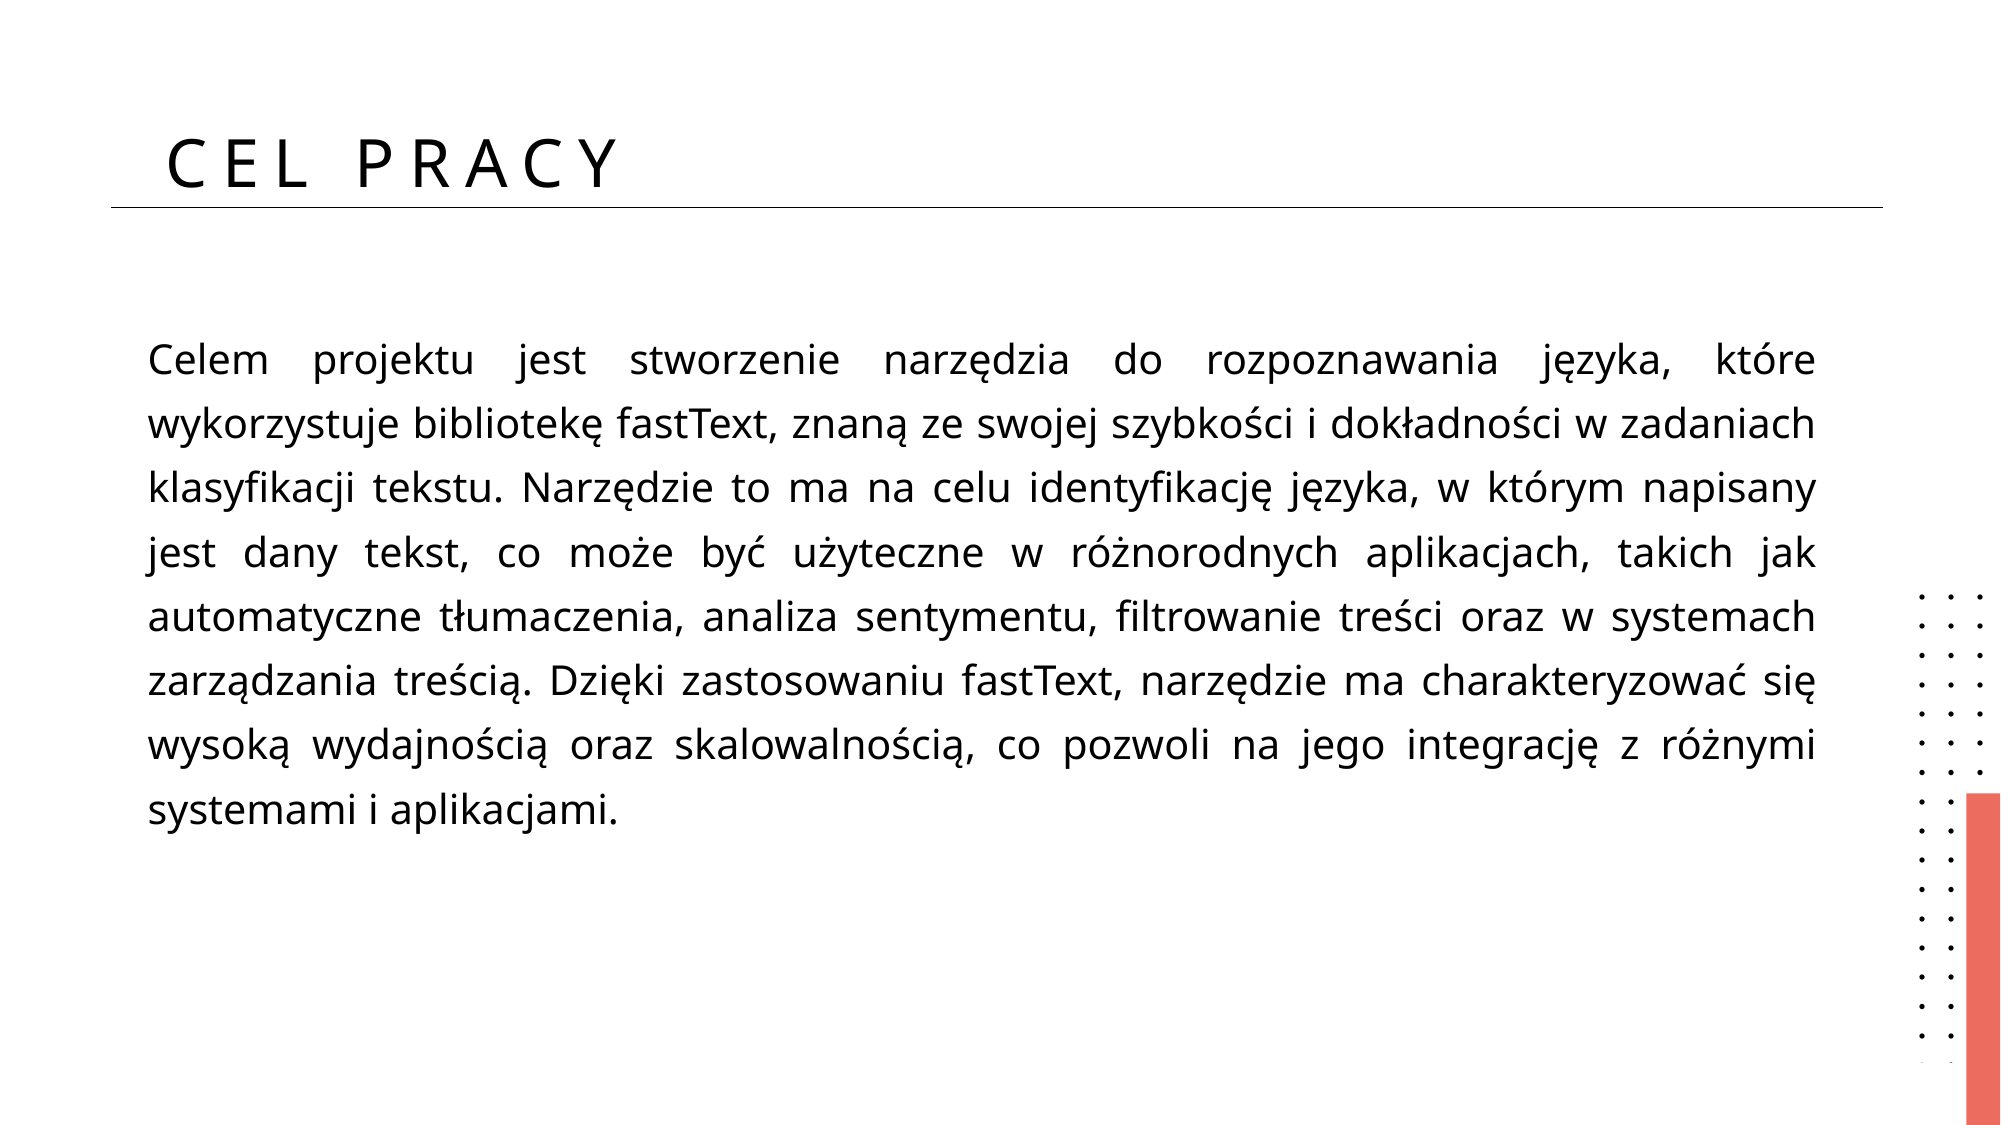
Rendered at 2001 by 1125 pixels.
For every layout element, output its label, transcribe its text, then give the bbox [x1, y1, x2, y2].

list Celem projektu jest stworzenie narzędzia do rozpoznawania języka, które wykorzystuje bibliotekę fastText, znaną ze swojej szybkości i dokładności w zadaniach klasyfikacji tekstu. Narzędzie to ma na celu identyfikację języka, w którym napisany jest dany tekst, co może być użyteczne w różnorodnych aplikacjach, takich jak automatyczne tłumaczenia, analiza sentymentu, filtrowanie treści oraz w systemach zarządzania treścią. Dzięki zastosowaniu fastText, narzędzie ma charakteryzować się wysoką wydajnością oraz skalowalnością, co pozwoli na jego integrację z różnymi systemami i aplikacjami. [132, 310, 1832, 842]
picture [1907, 582, 1994, 1064]
text_box Cel pracy [150, 0, 1850, 207]
